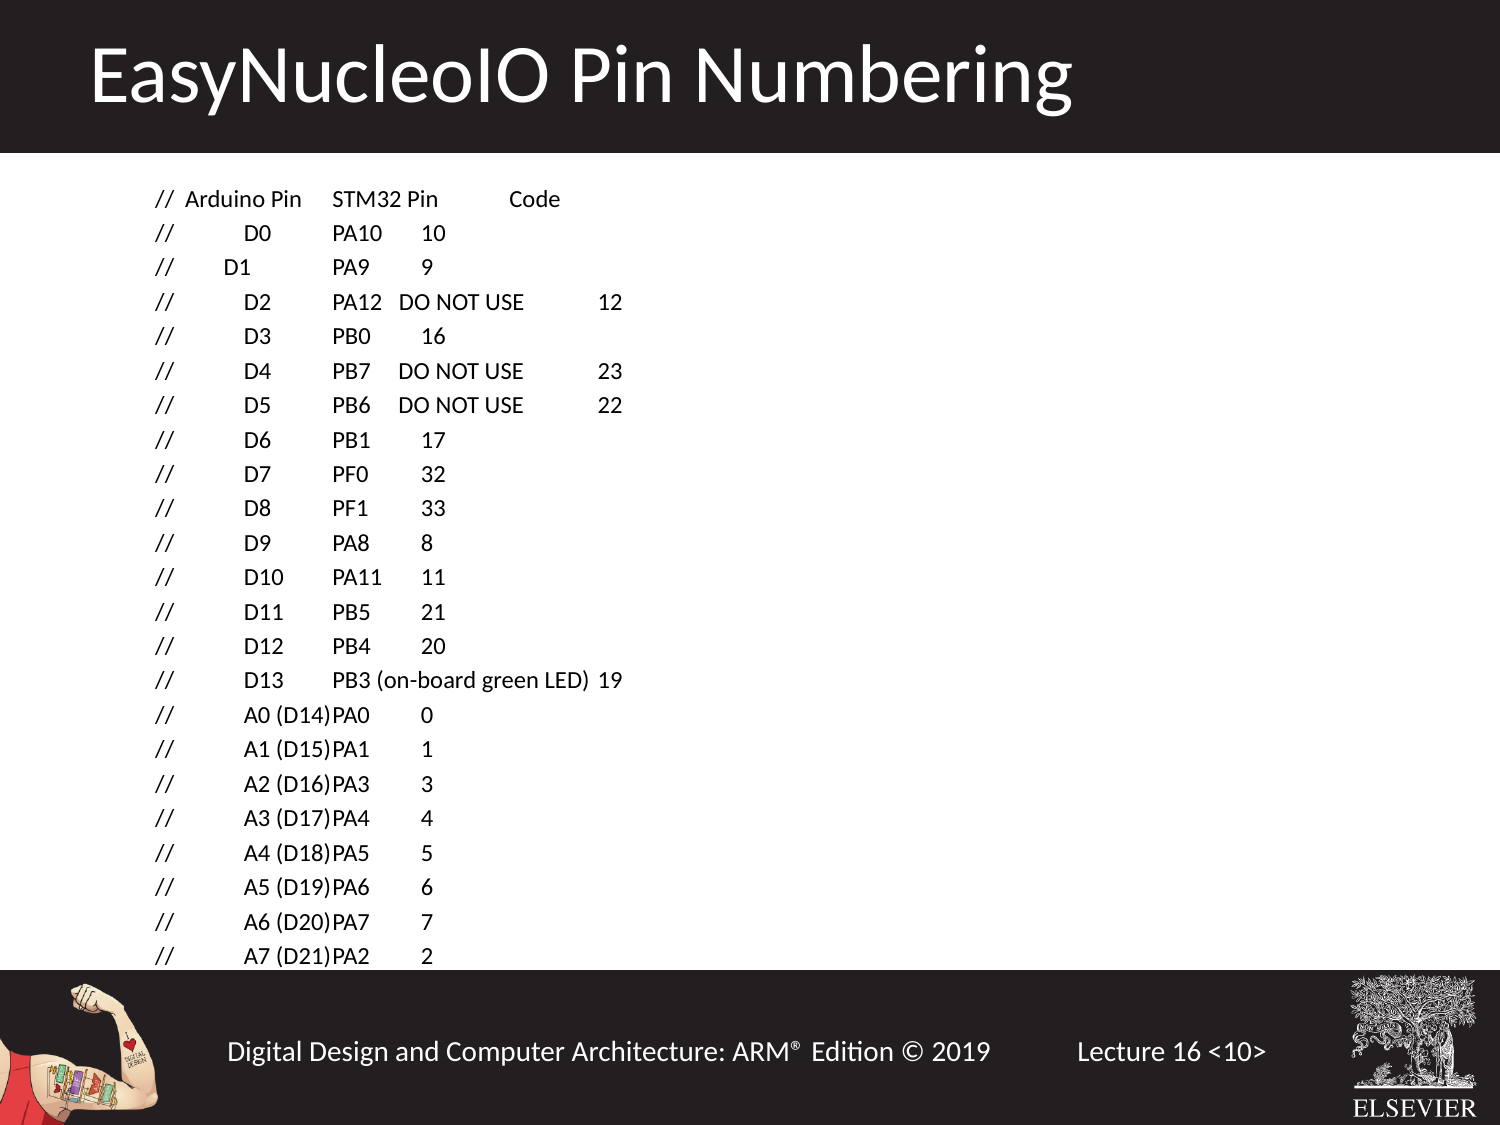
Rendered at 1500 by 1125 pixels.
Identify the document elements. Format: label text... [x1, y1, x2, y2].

picture [0, 979, 163, 1125]
picture [1350, 974, 1477, 1117]
text_box // Arduino Pin STM32 Pin Code // D0 PA10 10 // D1 PA9 9 // D2 PA12 DO NOT USE 12 // D3 PB0 16 // D4 PB7 DO NOT USE 23 // D5 PB6 DO NOT USE 22 // D6 PB1 17 // D7 PF0 32 // D8 PF1 33 // D9 PA8 8 // D10 PA11 11 // D11 PB5 21 // D12 PB4 20 // D13 PB3 (on-board green LED) 19 // A0 (D14) PA0 0 // A1 (D15) PA1 1 // A2 (D16) PA3 3 // A3 (D17) PA4 4 // A4 (D18) PA5 5 // A5 (D19) PA6 6 // A6 (D20) PA7 7 // A7 (D21) PA2 2 [69, 174, 1470, 988]
text_box EasyNucleoIO Pin Numbering [74, 11, 1470, 126]
